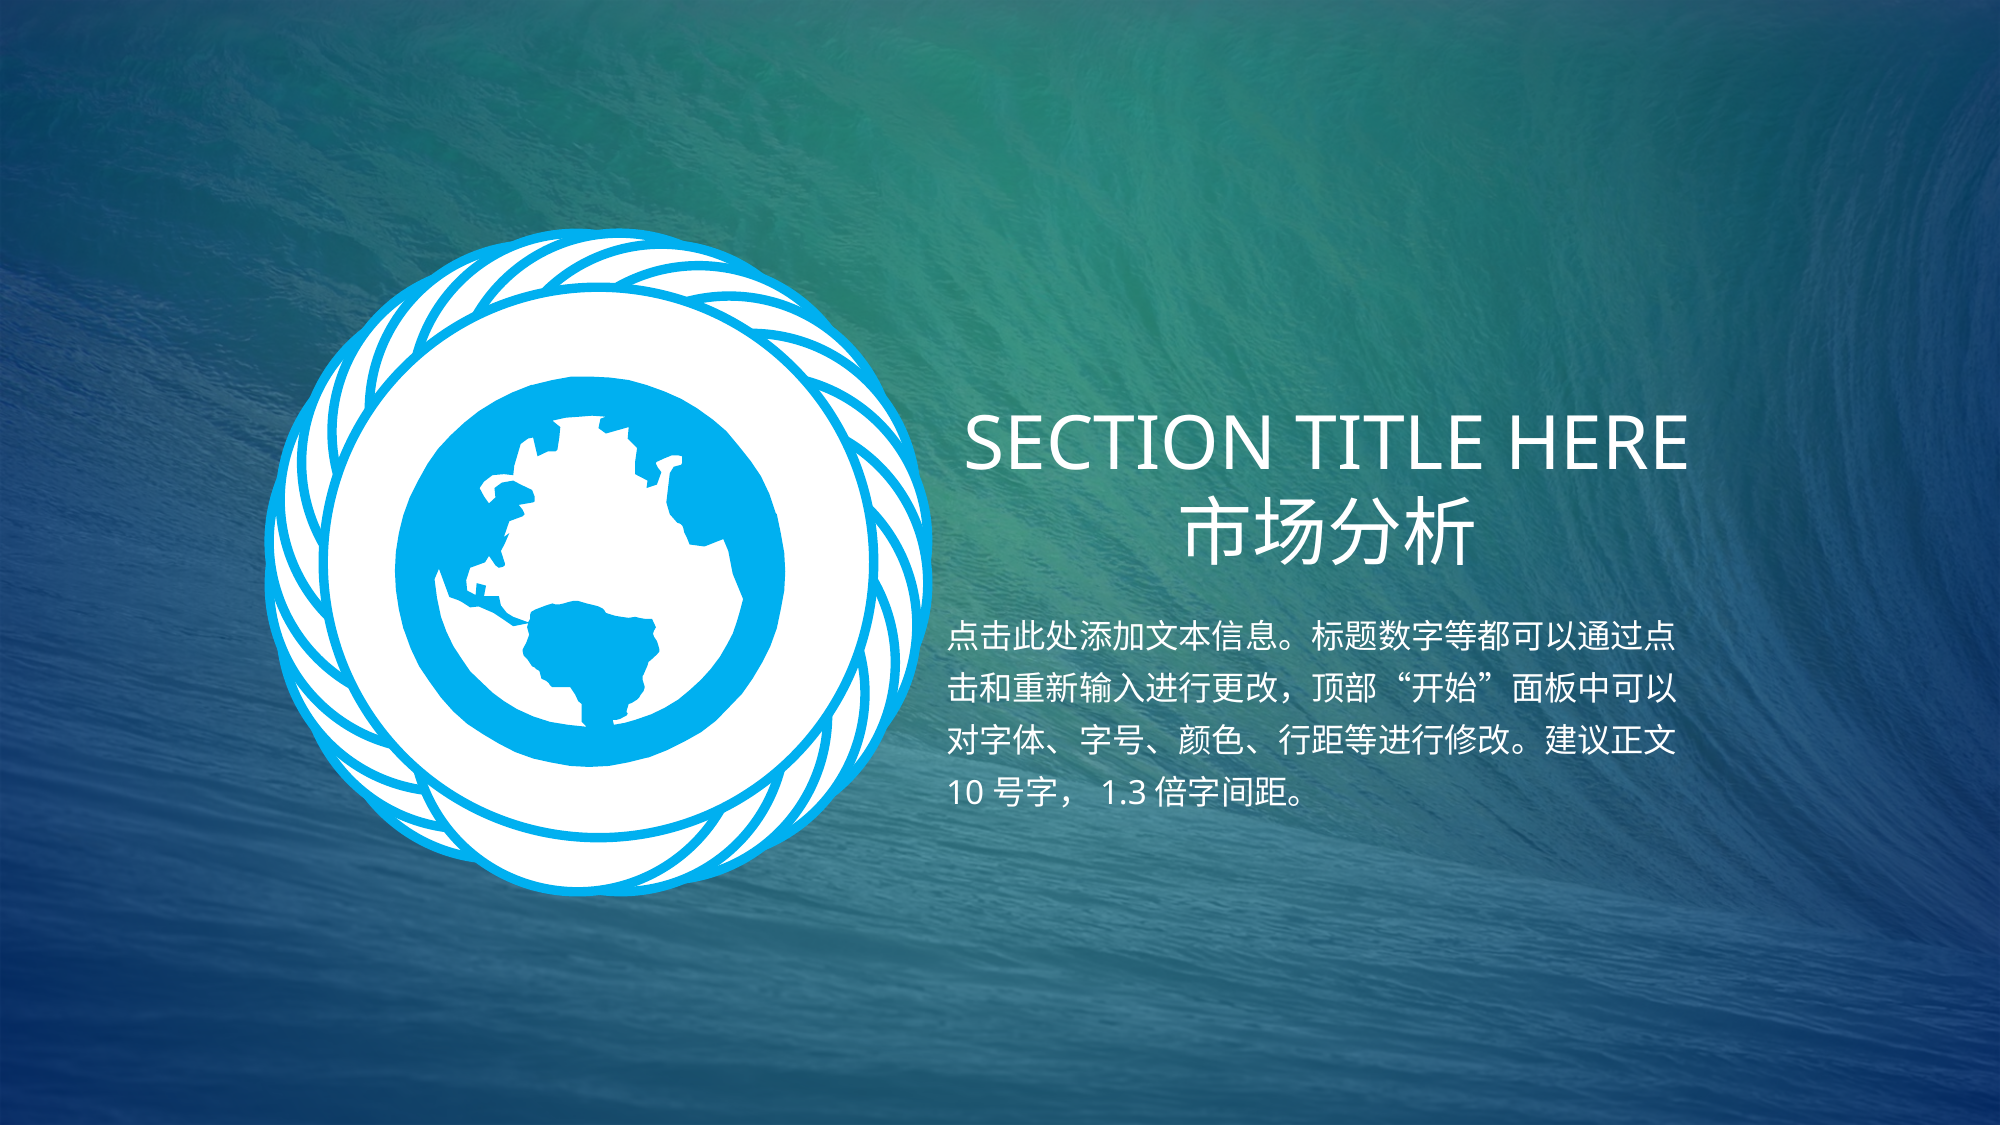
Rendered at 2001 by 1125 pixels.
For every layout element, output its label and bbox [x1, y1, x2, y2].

text_box [925, 386, 1729, 822]
text_box [267, 231, 930, 894]
